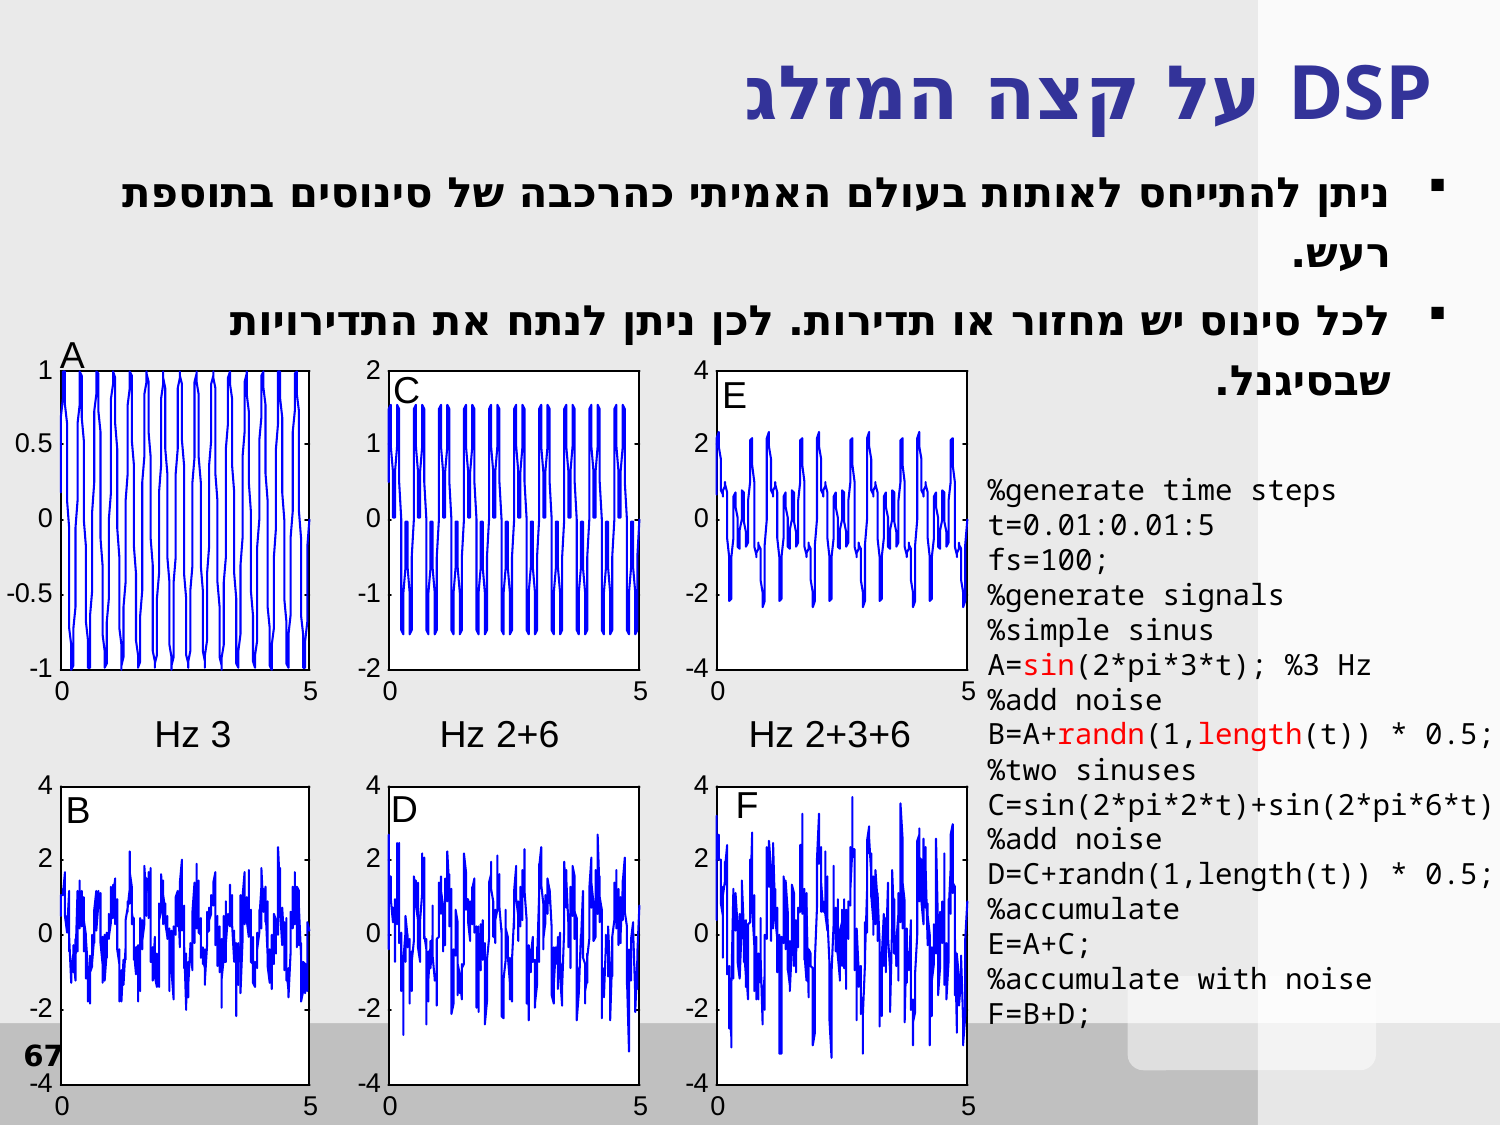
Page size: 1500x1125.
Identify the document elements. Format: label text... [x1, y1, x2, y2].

text_box DSP על קצה המזלג [98, 19, 1447, 152]
text_box %generate time steps t=0.01:0.01:5 fs=100; %generate signals %simple sinus A=sin(2*pi*3*t); %3 Hz %add noise B=A+randn(1,length(t)) * 0.5; %two sinuses C=sin(2*pi*2*t)+sin(2*pi*6*t); %add noise D=C+randn(1,length(t)) * 0.5; %accumulate E=A+C; %accumulate with noise F=B+D; [1083, 463, 1500, 1073]
picture [0, 304, 1079, 1125]
text_box ניתן להתייחס לאותות בעולם האמיתי כהרכבה של סינוסים בתוספת רעש. לכל סינוס יש מחזור או תדירות. לכן ניתן לנתח את התדירויות שבסיגנל. [94, 152, 1454, 407]
